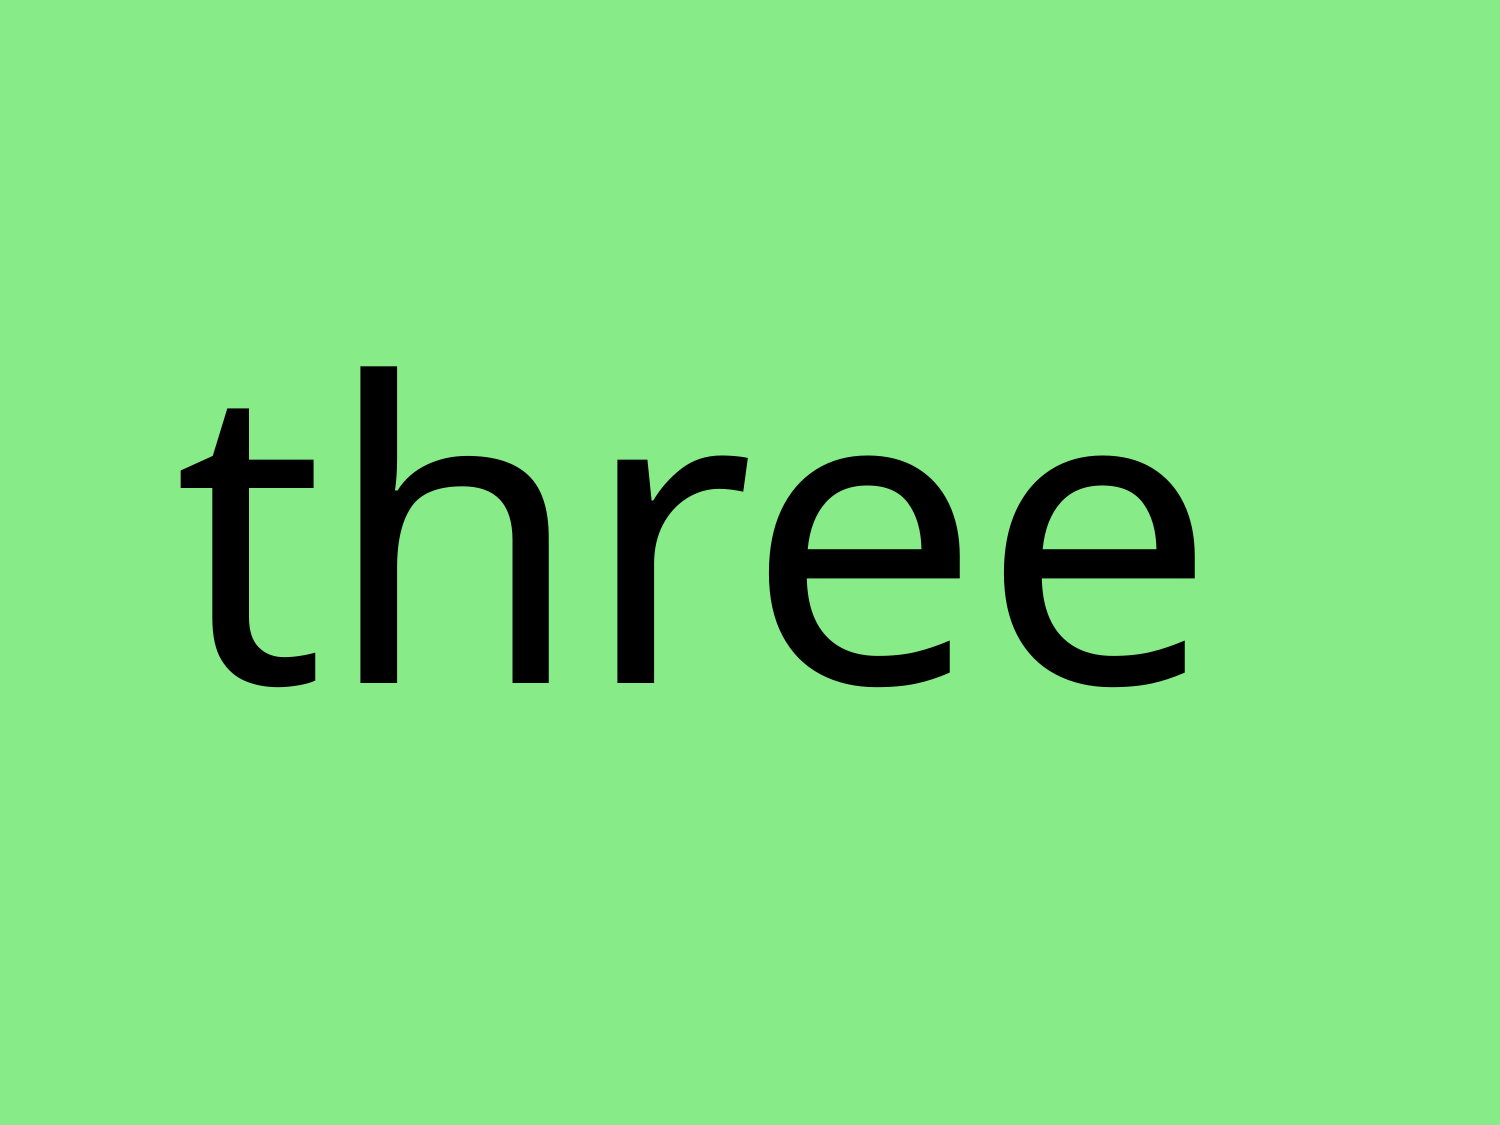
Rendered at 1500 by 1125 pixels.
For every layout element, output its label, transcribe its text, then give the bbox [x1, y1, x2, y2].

text_box three [41, 259, 1459, 775]
